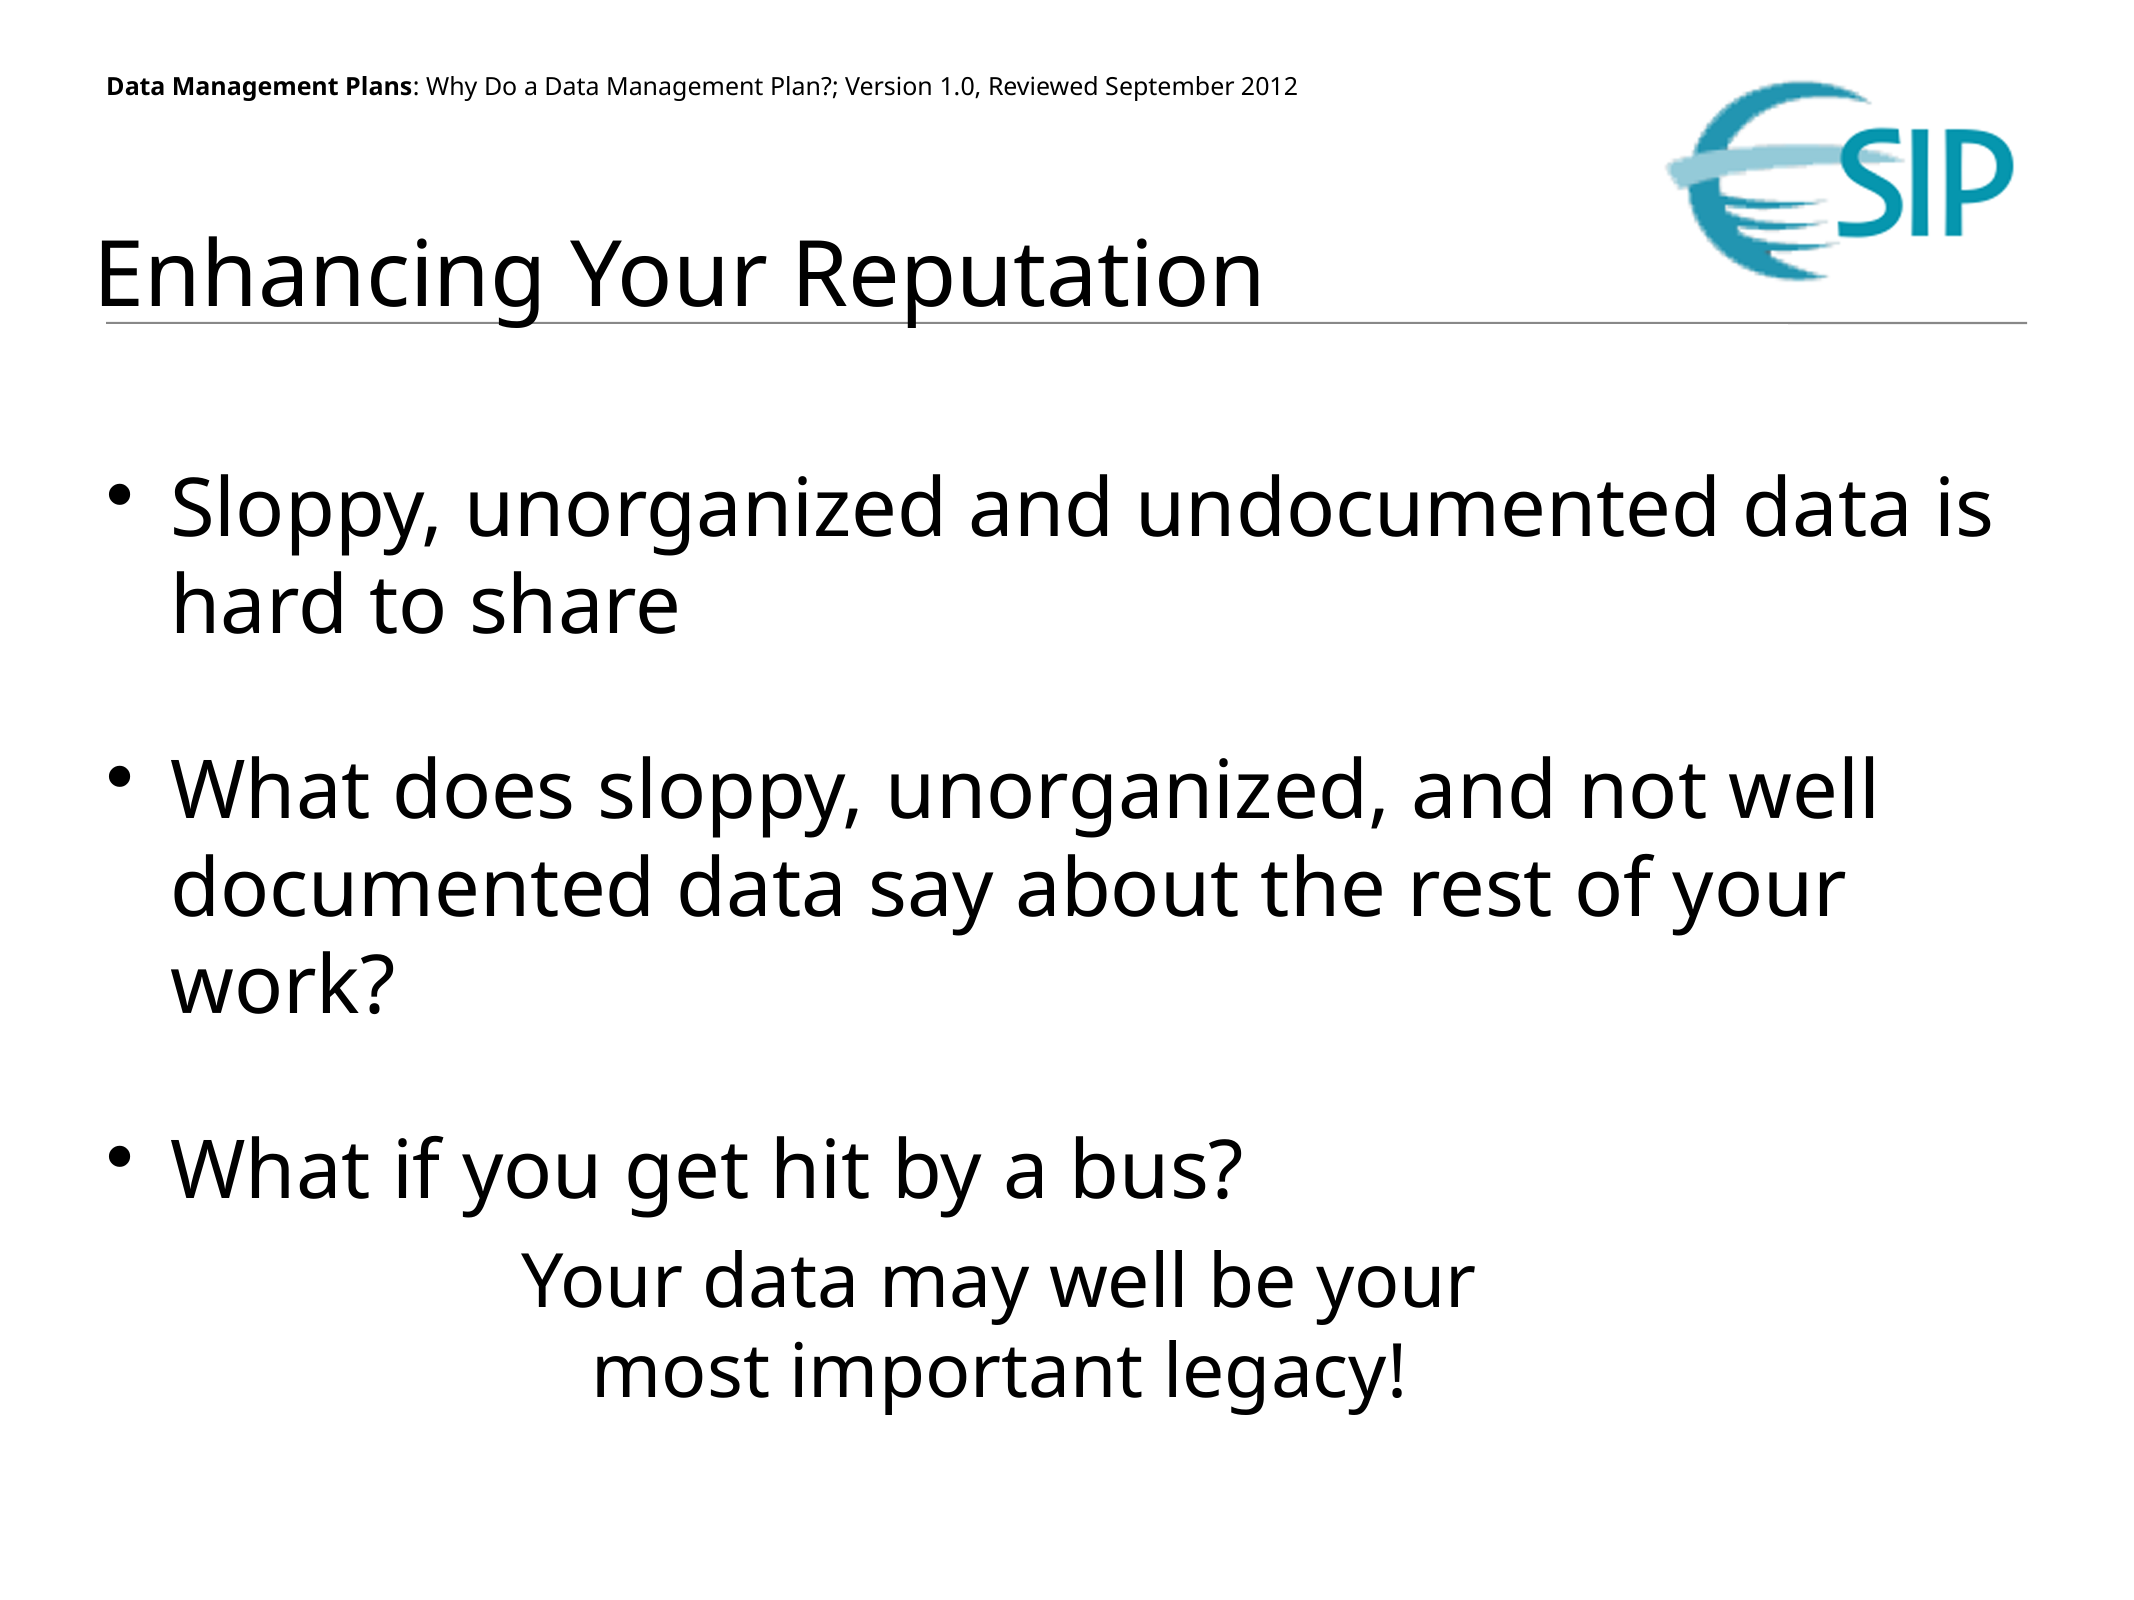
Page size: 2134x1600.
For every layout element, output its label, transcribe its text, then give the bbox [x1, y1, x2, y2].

text_box Data Management Plans: Why Do a Data Management Plan?; Version 1.0, Reviewed September 2012 [91, 61, 1380, 113]
list Sloppy, unorganized and undocumented data is hard to share What does sloppy, unorganized, and not well documented data say about the rest of your work? What if you get hit by a bus? [106, 455, 2052, 1325]
title Enhancing Your Reputation [93, 95, 2040, 325]
picture [1653, 62, 2030, 286]
text_box Your data may well be your most important legacy! [466, 1224, 1534, 1420]
